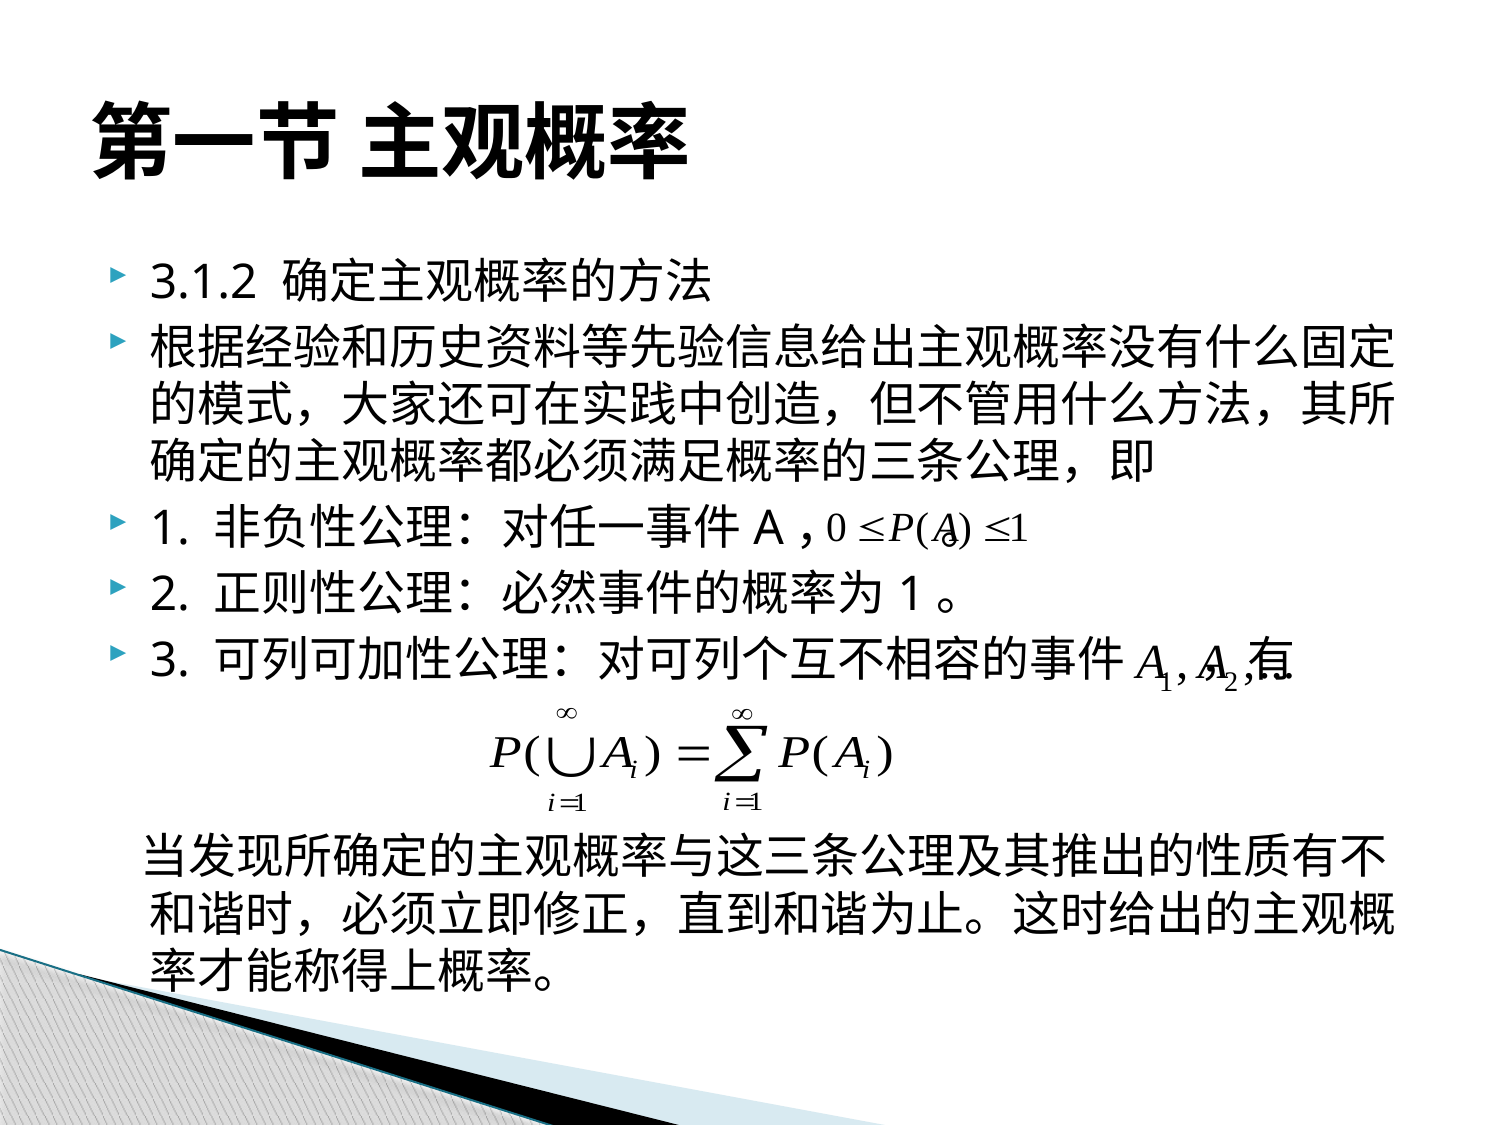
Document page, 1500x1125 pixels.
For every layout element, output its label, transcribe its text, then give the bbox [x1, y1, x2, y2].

list 3.1.2 确定主观概率的方法 根据经验和历史资料等先验信息给出主观概率没有什么固定的模式，大家还可在实践中创造，但不管用什么方法，其所确定的主观概率都必须满足概率的三条公理，即 1. 非负性公理：对任一事件A， 。 2. 正则性公理：必然事件的概率为1。 3. 可列可加性公理：对可列个互不相容的事件 ，有 当发现所确定的主观概率与这三条公理及其推出的性质有不和谐时，必须立即修正，直到和谐为止。这时给出的主观概率才能称得上概率。 [75, 243, 1425, 1125]
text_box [820, 503, 1032, 560]
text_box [480, 691, 903, 821]
title 第一节 主观概率 [75, 45, 1425, 233]
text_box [1124, 629, 1302, 704]
